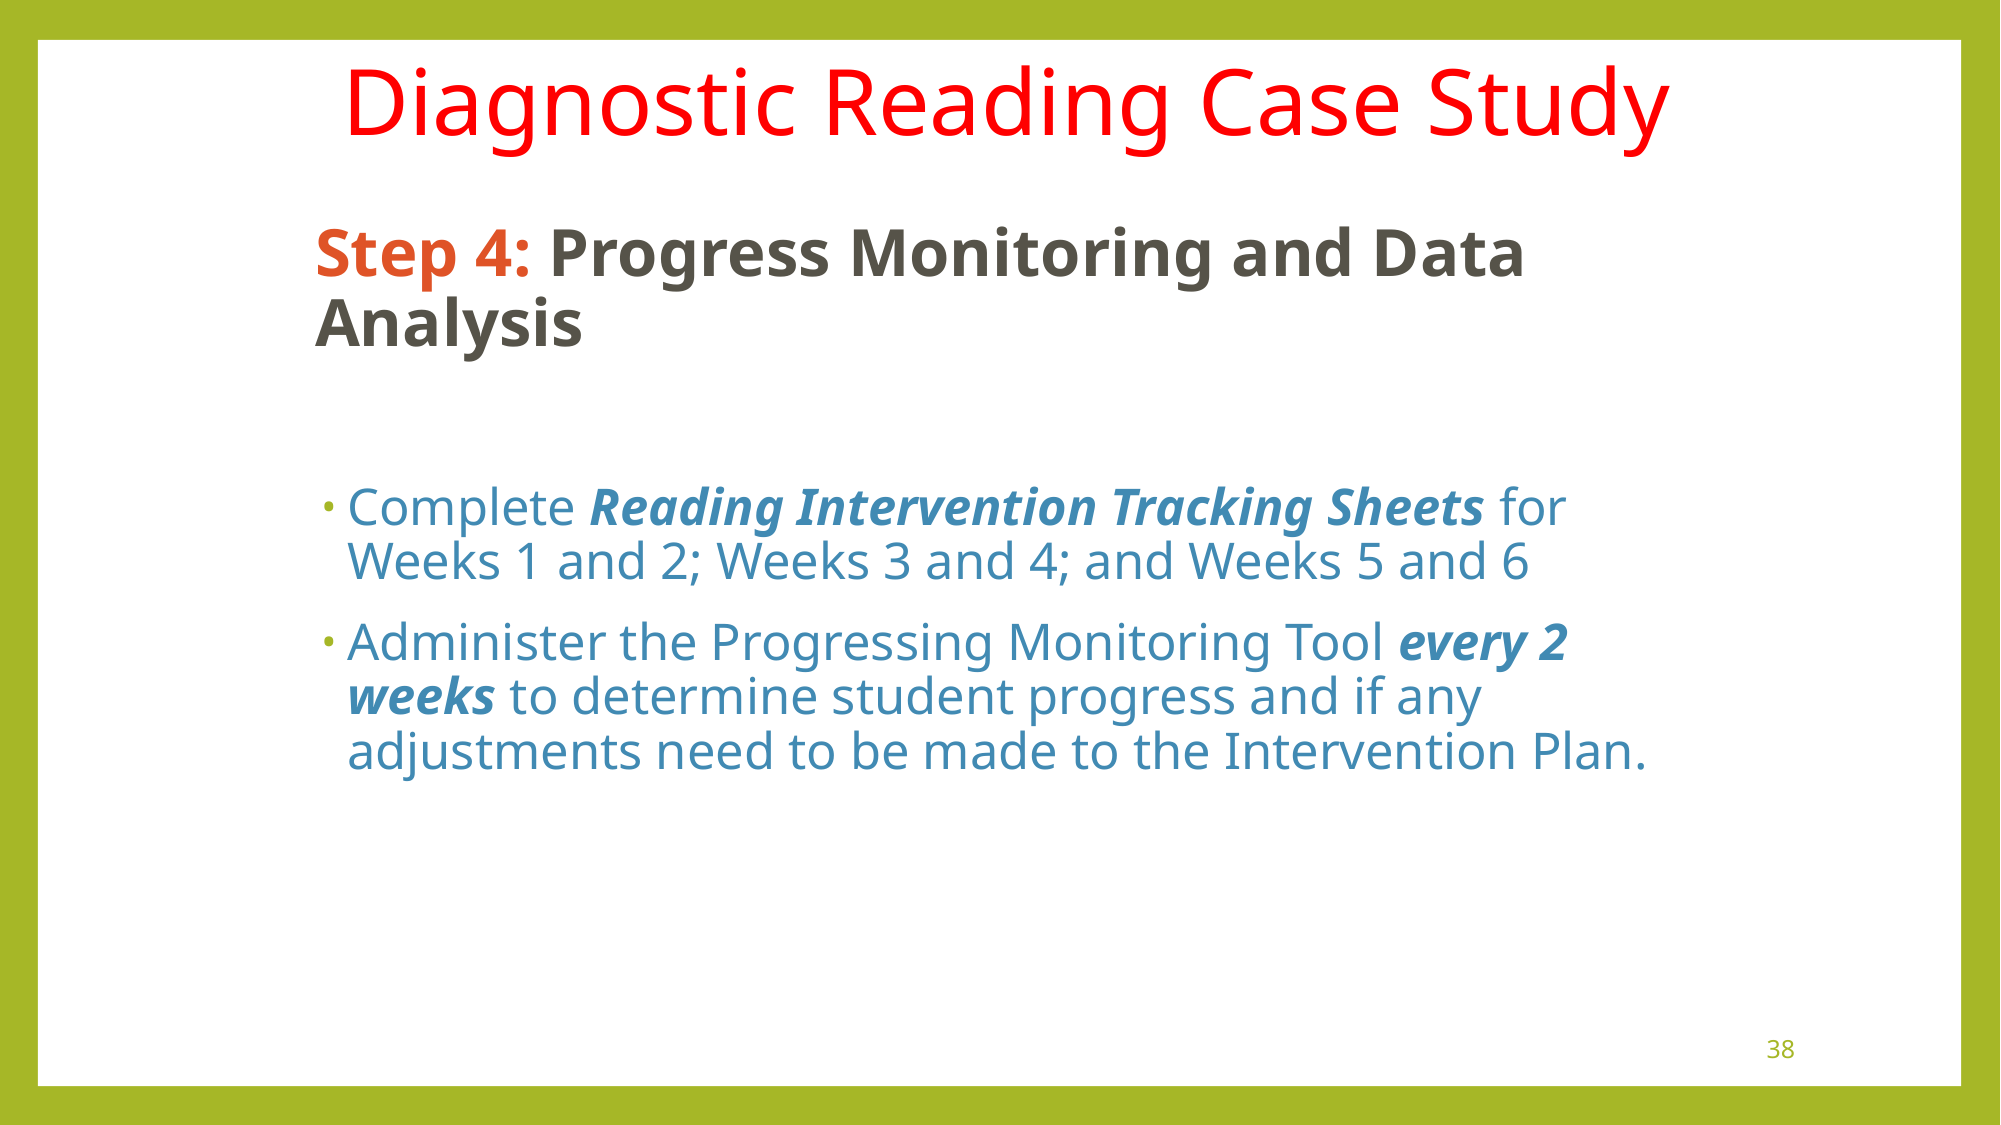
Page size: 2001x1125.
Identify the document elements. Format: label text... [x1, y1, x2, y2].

slide_number 38 [1530, 1020, 1811, 1081]
list Step 4: Progress Monitoring and Data Analysis Complete Reading Intervention Tracking Sheets for Weeks 1 and 2; Weeks 3 and 4; and Weeks 5 and 6 Administer the Progressing Monitoring Tool every 2 weeks to determine student progress and if any adjustments need to be made to the Intervention Plan. [300, 212, 1688, 1088]
title Diagnostic Reading Case Study [324, 17, 1713, 193]
